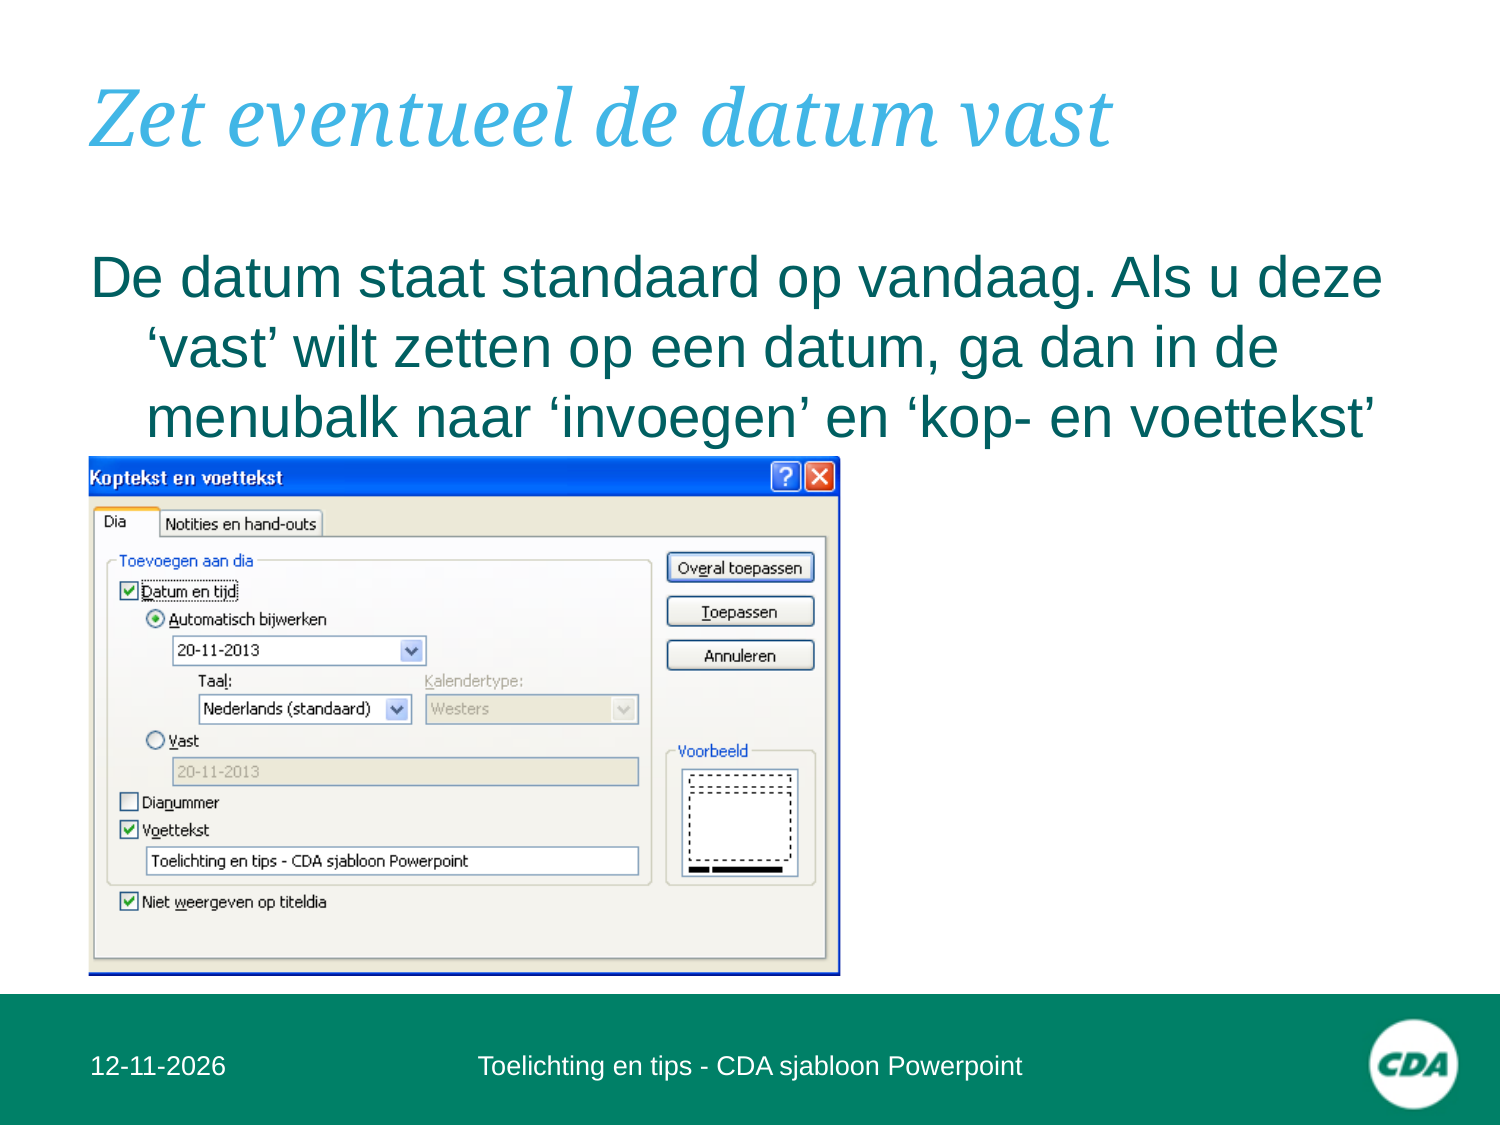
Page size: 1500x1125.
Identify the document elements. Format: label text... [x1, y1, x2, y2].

list De datum staat standaard op vandaag. Als u deze ‘vast’ wilt zetten op een datum, ga dan in de menubalk naar ‘invoegen’ en ‘kop- en voettekst’ [75, 231, 1425, 975]
title Zet eventueel de datum vast [75, 45, 1425, 185]
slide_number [75, 1035, 289, 1095]
picture [88, 455, 841, 977]
footer Toelichting en tips - CDA sjabloon Powerpoint [289, 1035, 1211, 1095]
picture [0, 994, 1500, 1125]
